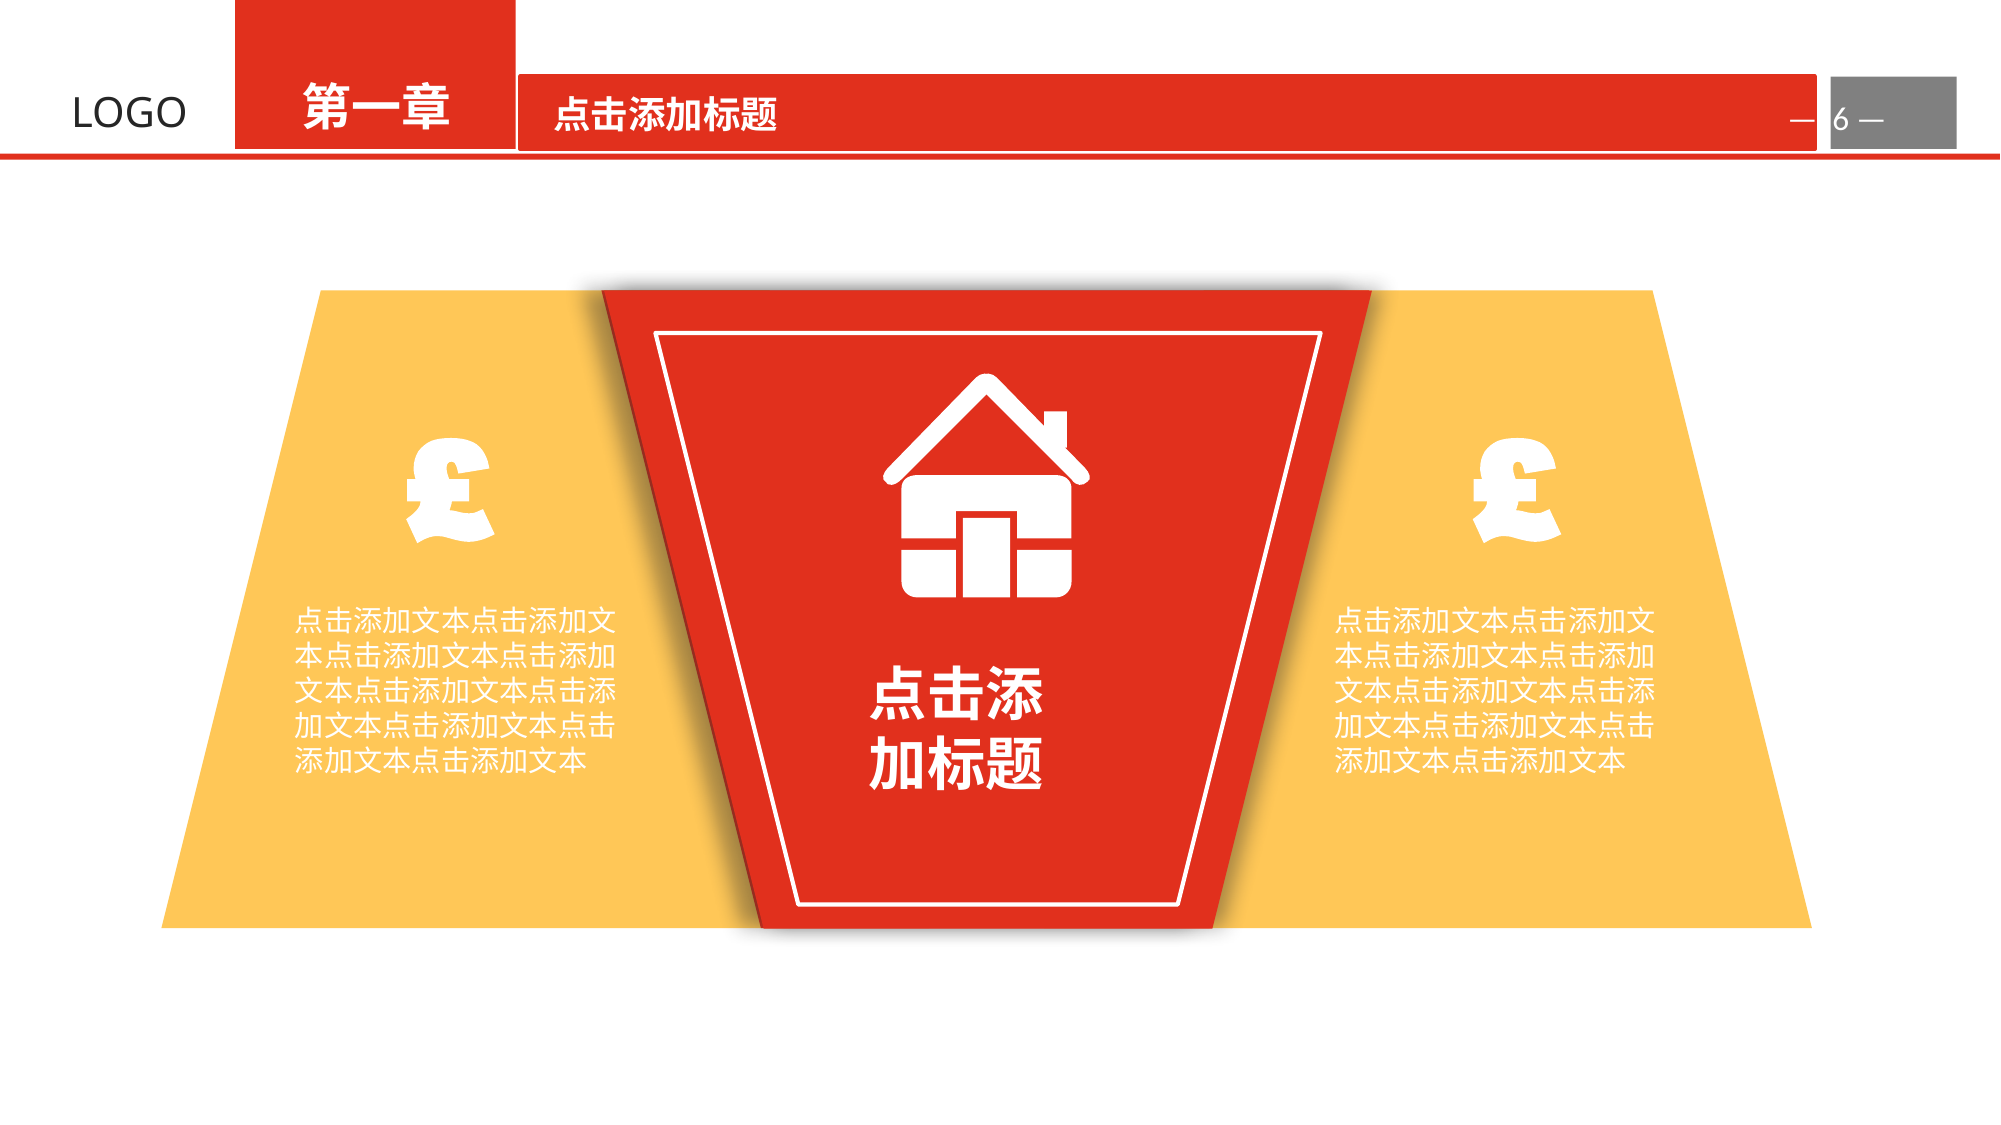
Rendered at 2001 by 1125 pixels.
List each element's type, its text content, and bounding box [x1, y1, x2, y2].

text_box 点击添加文本点击添加文本点击添加文本点击添加文本点击添加文本点击添加文本点击添加文本点击添加文本点击添加文本 [280, 594, 596, 785]
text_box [883, 372, 1088, 598]
text_box 点击添加文本点击添加文本点击添加文本点击添加文本点击添加文本点击添加文本点击添加文本点击添加文本点击添加文本 [1376, 594, 1690, 785]
text_box LOGO [19, 78, 203, 143]
text_box [159, 288, 596, 931]
text_box — 6 — [1772, 89, 2000, 145]
text_box [1376, 288, 1815, 931]
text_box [601, 290, 1373, 929]
text_box [233, 0, 518, 151]
text_box [518, 74, 1817, 151]
text_box [1829, 74, 1959, 89]
text_box [0, 152, 2000, 162]
text_box 点击添加标题 [538, 83, 811, 144]
text_box 第一章 [270, 68, 483, 143]
text_box [410, 441, 491, 539]
text_box [1829, 145, 1959, 151]
text_box [1476, 441, 1557, 539]
